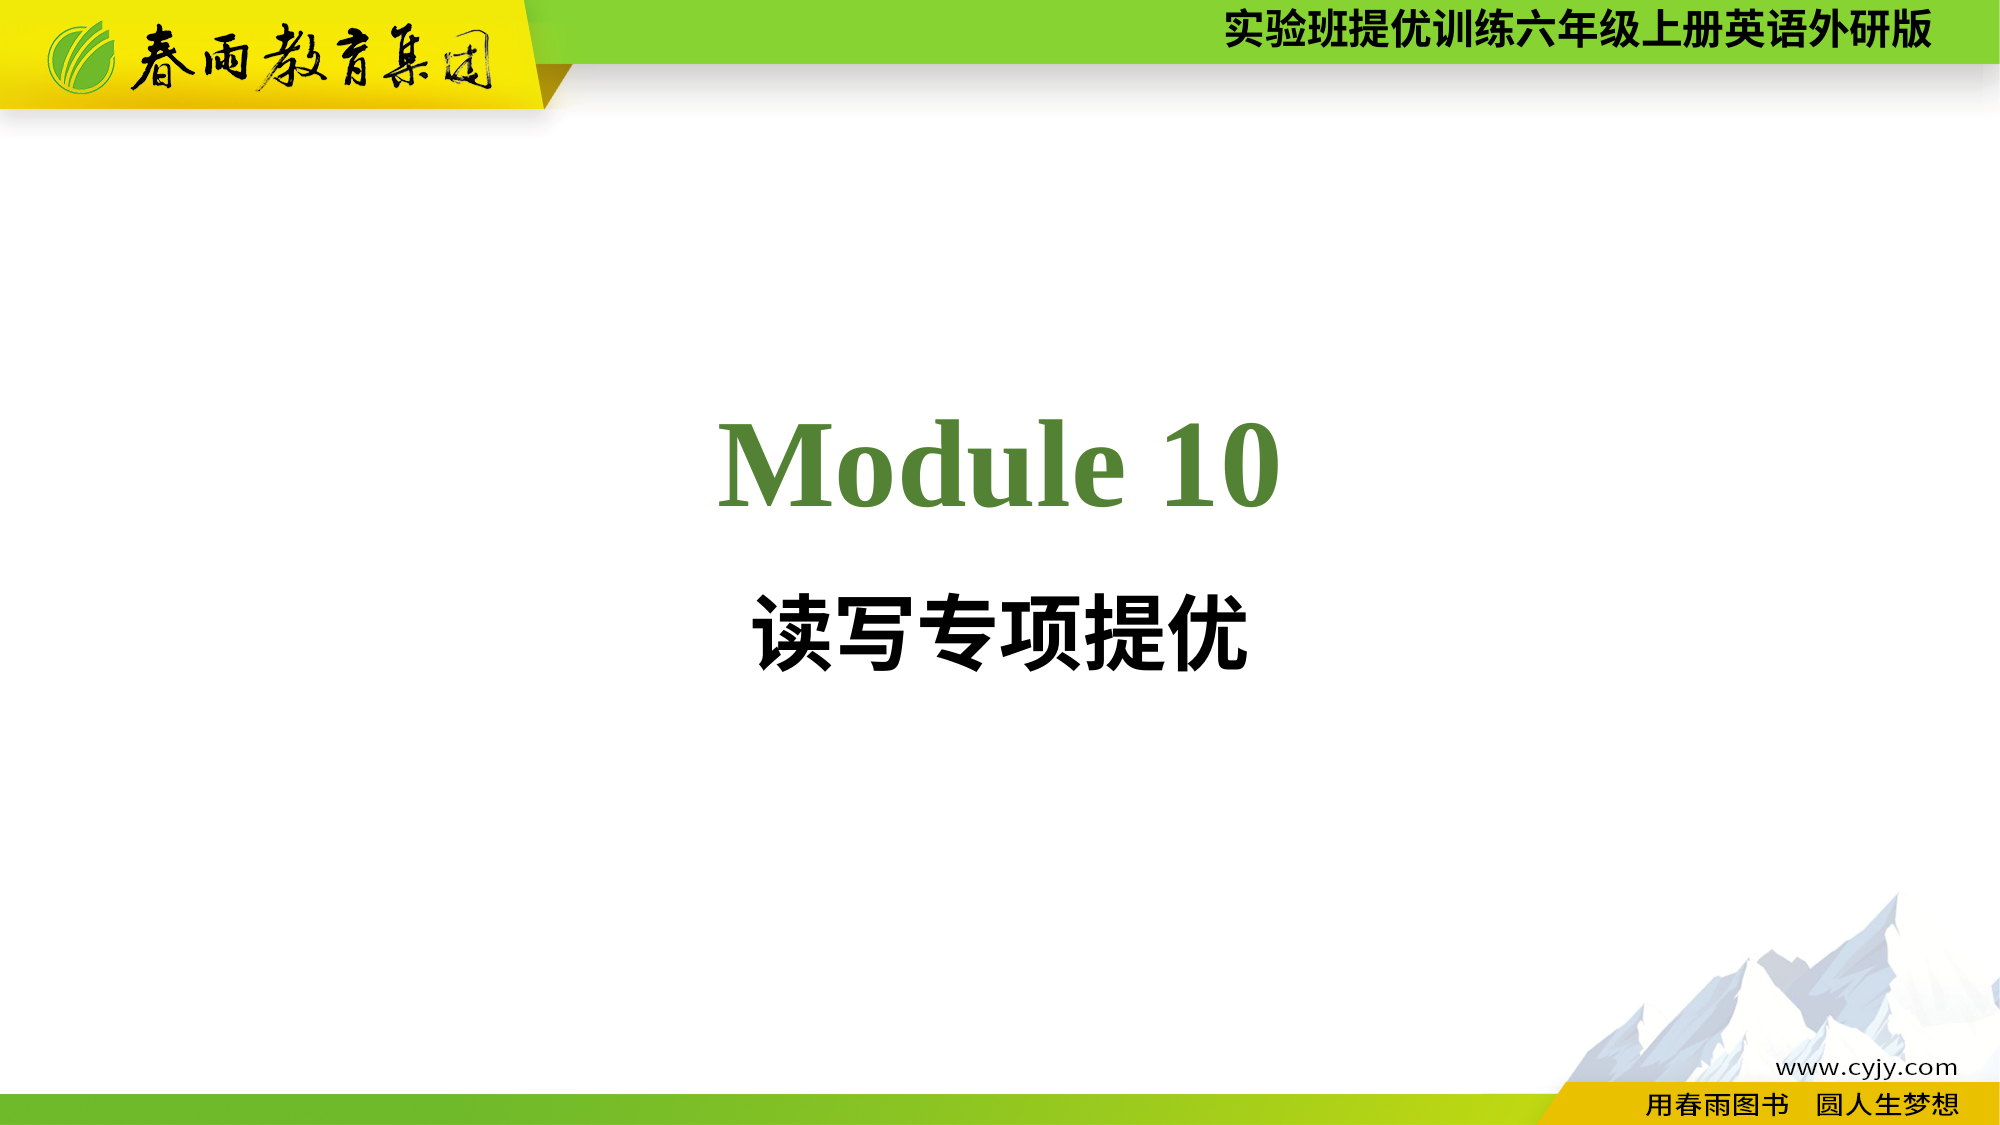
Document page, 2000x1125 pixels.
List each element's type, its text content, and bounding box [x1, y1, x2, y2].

text_box Module 10 读写专项提优 [0, 298, 2000, 689]
picture [0, 689, 2000, 1125]
picture [0, 0, 2000, 298]
